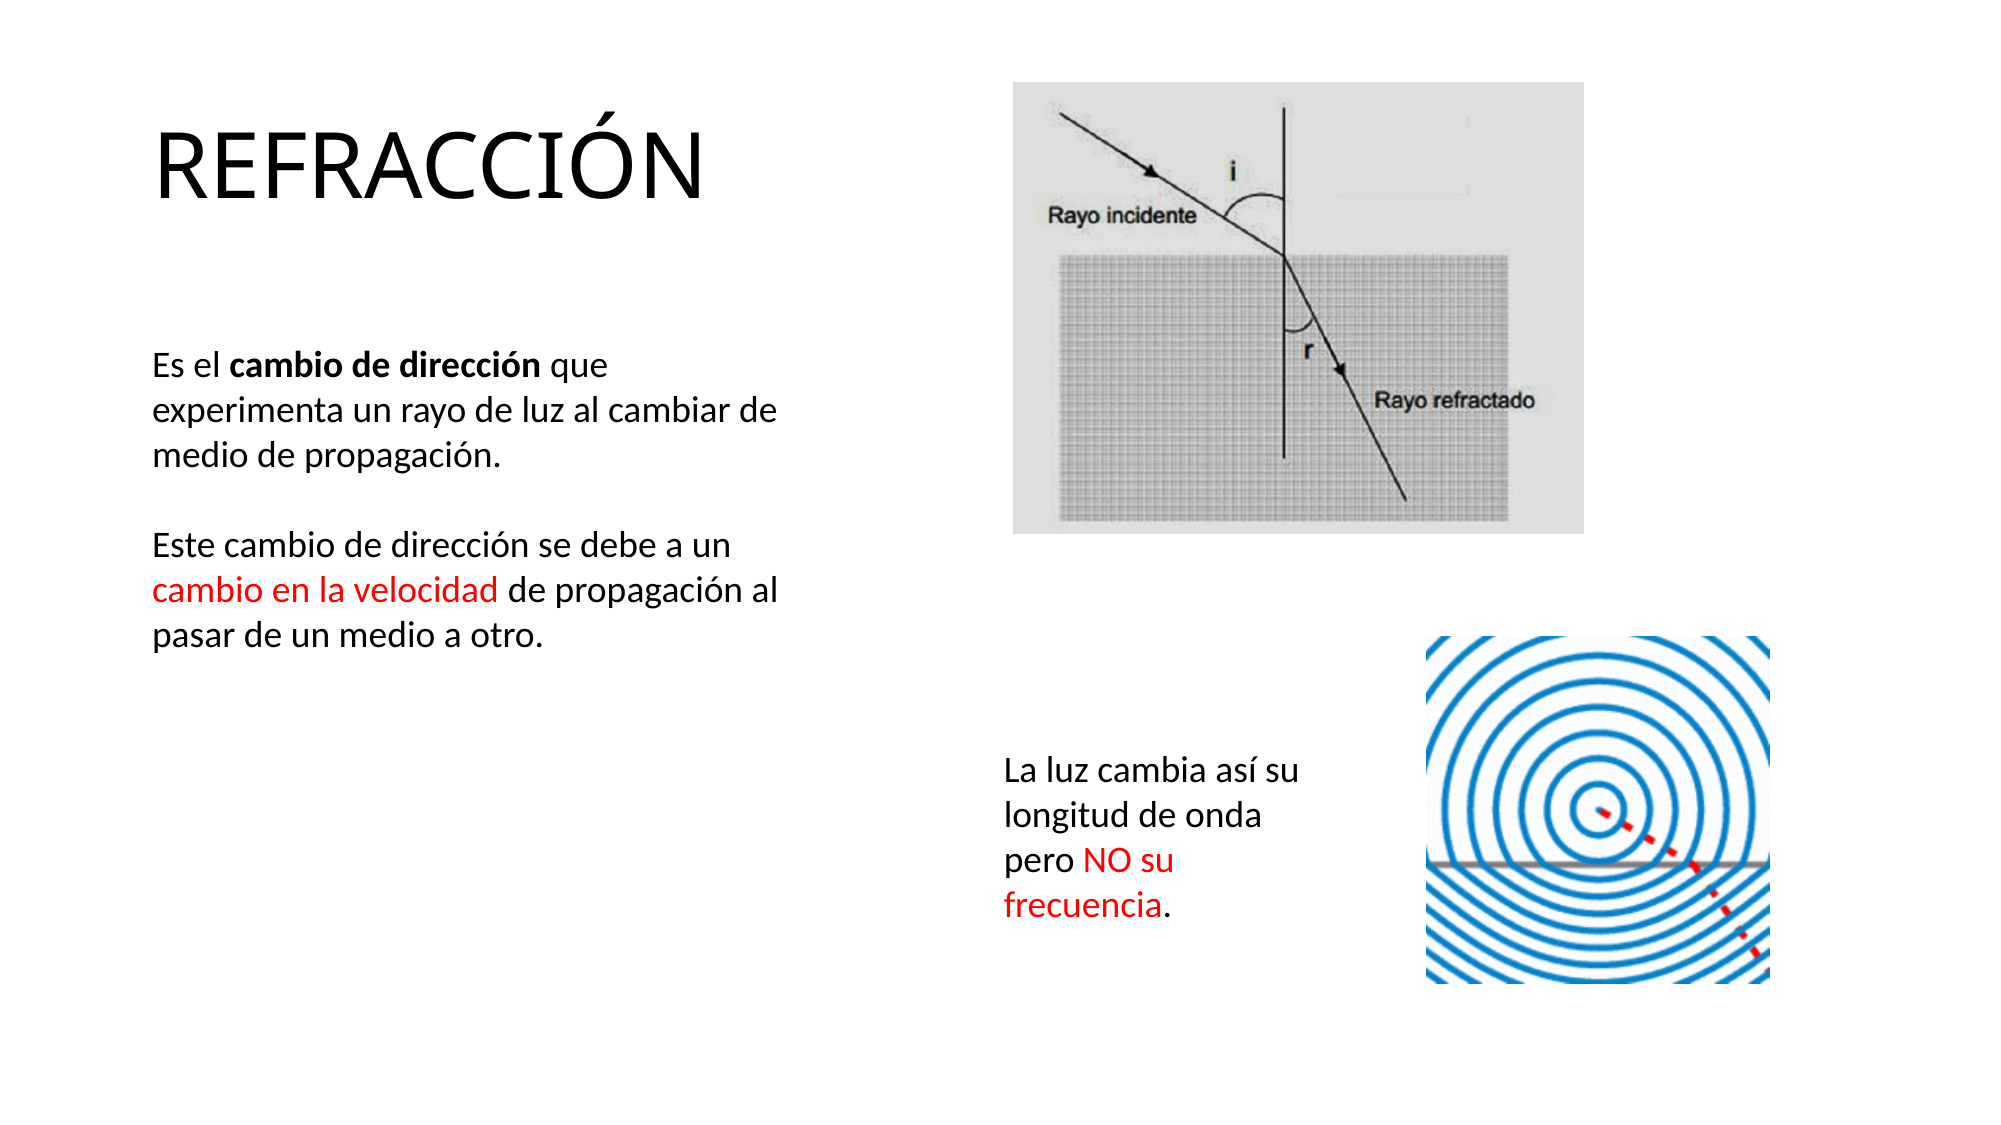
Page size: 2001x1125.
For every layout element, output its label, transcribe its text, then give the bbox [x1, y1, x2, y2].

title REFRACCIÓN [137, 59, 1863, 278]
picture [1426, 636, 1770, 984]
text_box La luz cambia así su longitud de onda pero NO su frecuencia. [988, 693, 1324, 978]
picture [1013, 82, 1584, 534]
text_box Es el cambio de dirección que experimenta un rayo de luz al cambiar de medio de propagación. Este cambio de dirección se debe a un cambio en la velocidad de propagación al pasar de un medio a otro. [137, 332, 819, 663]
